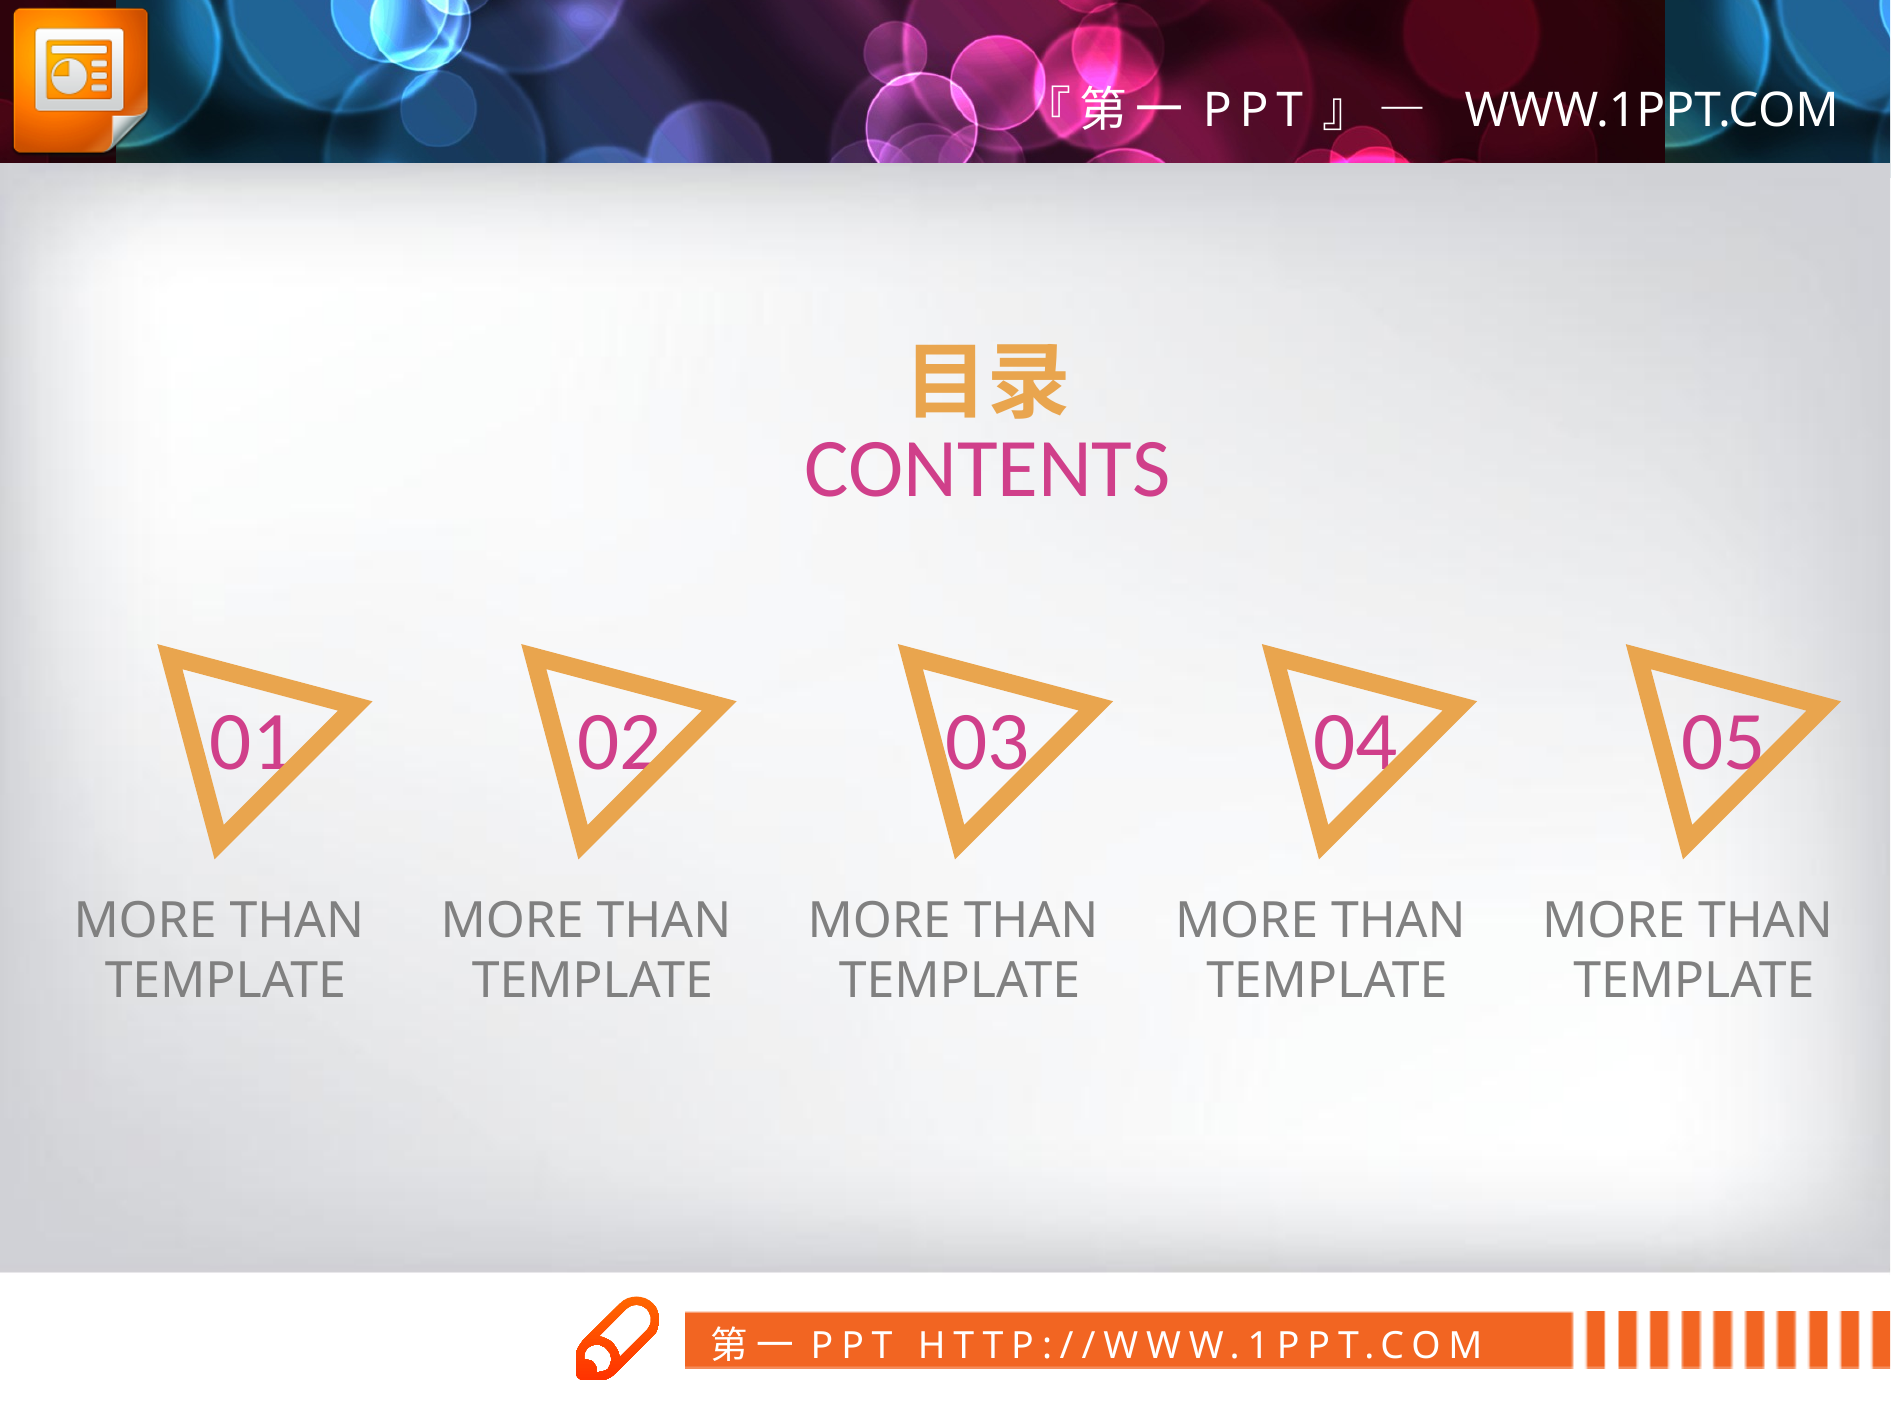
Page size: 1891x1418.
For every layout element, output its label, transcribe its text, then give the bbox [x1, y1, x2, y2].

text_box MORE THAN TEMPLATE [58, 880, 393, 1015]
picture [0, 0, 1891, 1275]
text_box MORE THAN TEMPLATE [425, 880, 760, 1015]
text_box 01 [194, 678, 310, 794]
text_box CONTENTS [789, 405, 1186, 521]
text_box MORE THAN TEMPLATE [1527, 880, 1861, 1015]
text_box [1625, 644, 1842, 860]
text_box [157, 644, 373, 860]
picture [685, 1311, 1891, 1369]
text_box 04 [1298, 678, 1413, 794]
text_box 02 [562, 678, 678, 794]
text_box 03 [930, 678, 1045, 794]
text_box 目录 [889, 320, 1086, 436]
text_box [1261, 644, 1478, 860]
text_box 05 [1666, 678, 1781, 794]
text_box [897, 644, 1114, 860]
text_box MORE THAN TEMPLATE [1160, 880, 1494, 1015]
text_box [521, 644, 737, 860]
text_box MORE THAN TEMPLATE [792, 880, 1127, 1015]
